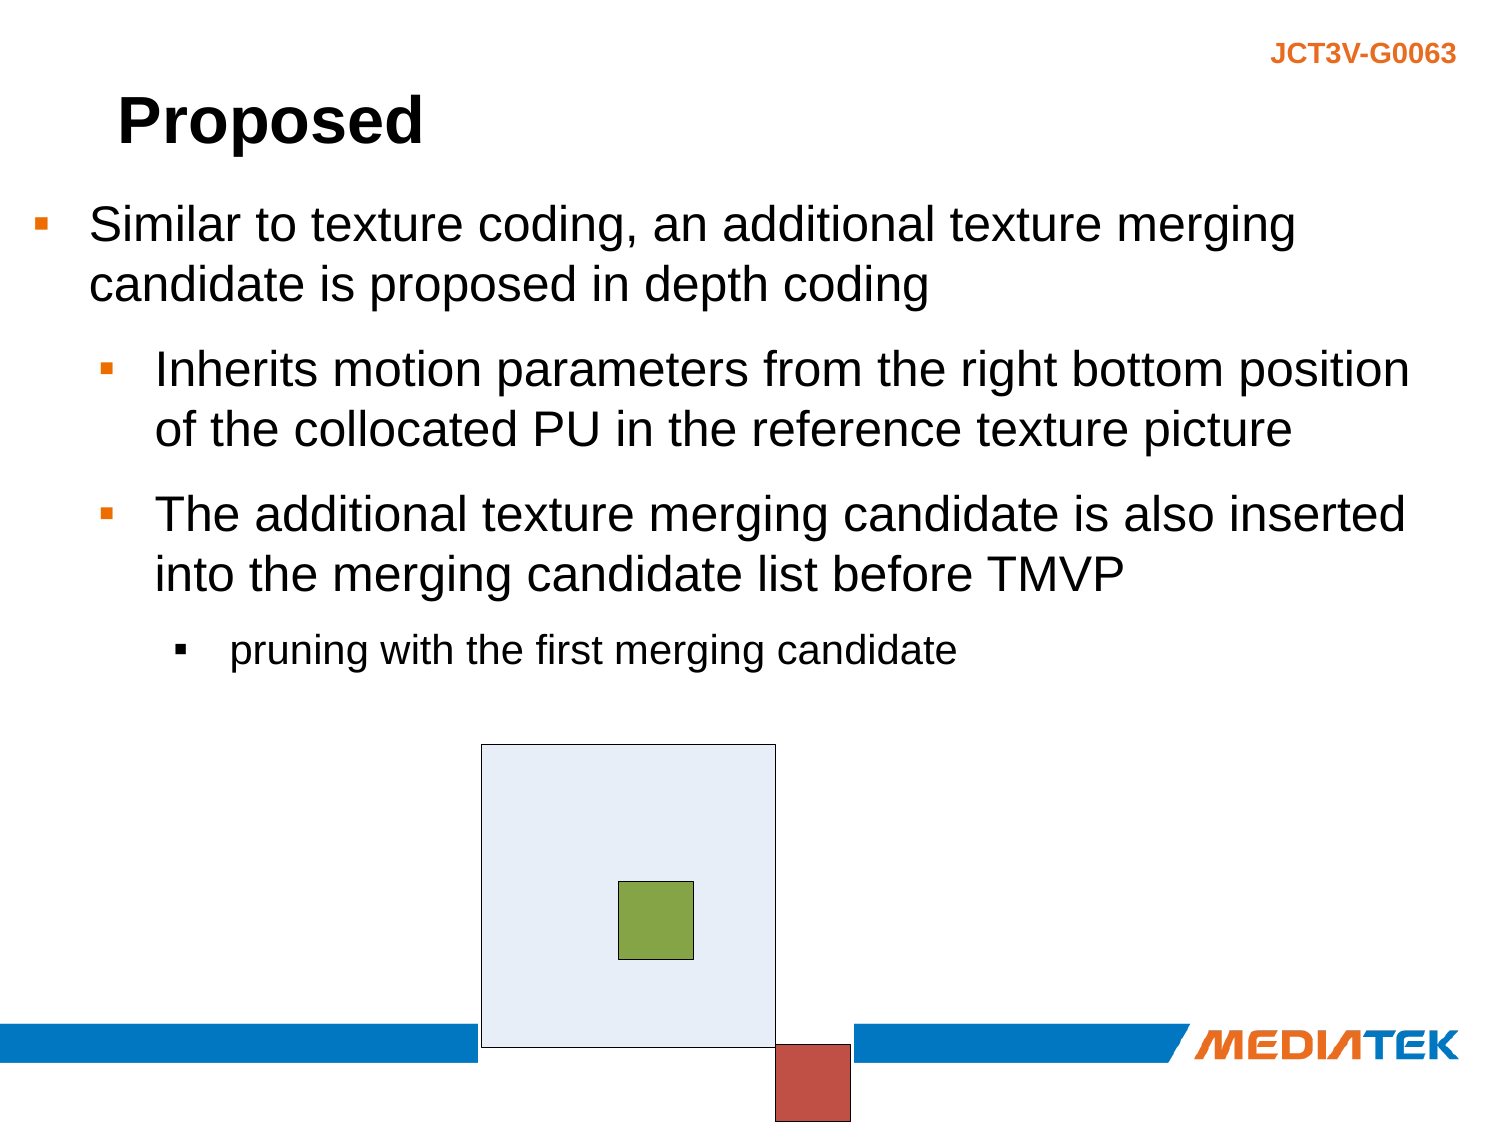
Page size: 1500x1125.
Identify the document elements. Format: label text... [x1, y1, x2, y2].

list Similar to texture coding, an additional texture merging candidate is proposed in depth coding Inherits motion parameters from the right bottom position of the collocated PU in the reference texture picture The additional texture merging candidate is also inserted into the merging candidate list before TMVP pruning with the first merging candidate [17, 184, 1465, 998]
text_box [478, 740, 854, 1125]
title Proposed [102, 62, 1426, 172]
picture [0, 1023, 478, 1063]
picture [854, 1023, 1459, 1063]
